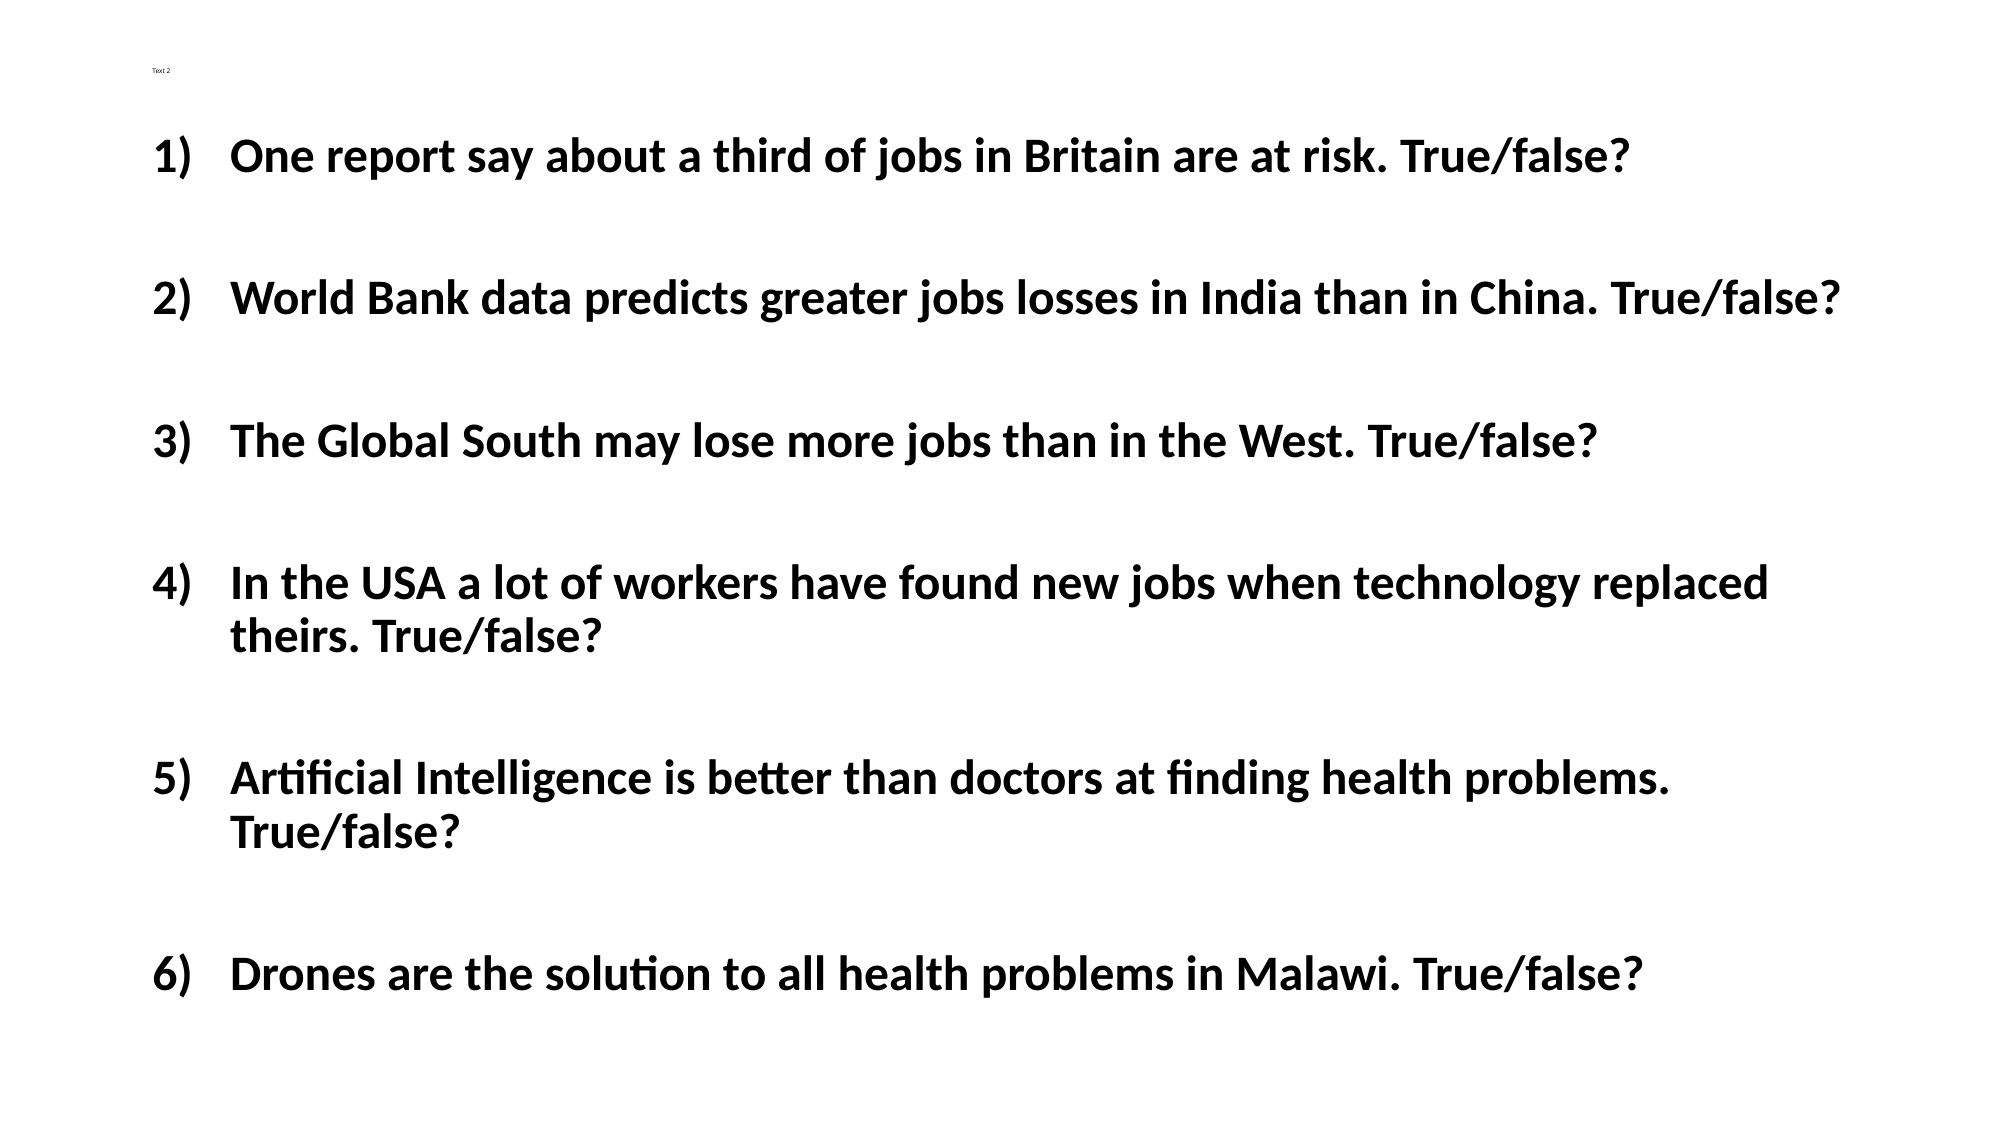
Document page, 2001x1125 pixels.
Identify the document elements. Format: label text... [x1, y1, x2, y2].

title Text 2 [137, 59, 1863, 83]
list One report say about a third of jobs in Britain are at risk. True/false? World Bank data predicts greater jobs losses in India than in China. True/false? The Global South may lose more jobs than in the West. True/false? In the USA a lot of workers have found new jobs when technology replaced theirs. True/false? Artificial Intelligence is better than doctors at finding health problems. True/false? Drones are the solution to all health problems in Malawi. True/false? [137, 122, 1863, 1066]
